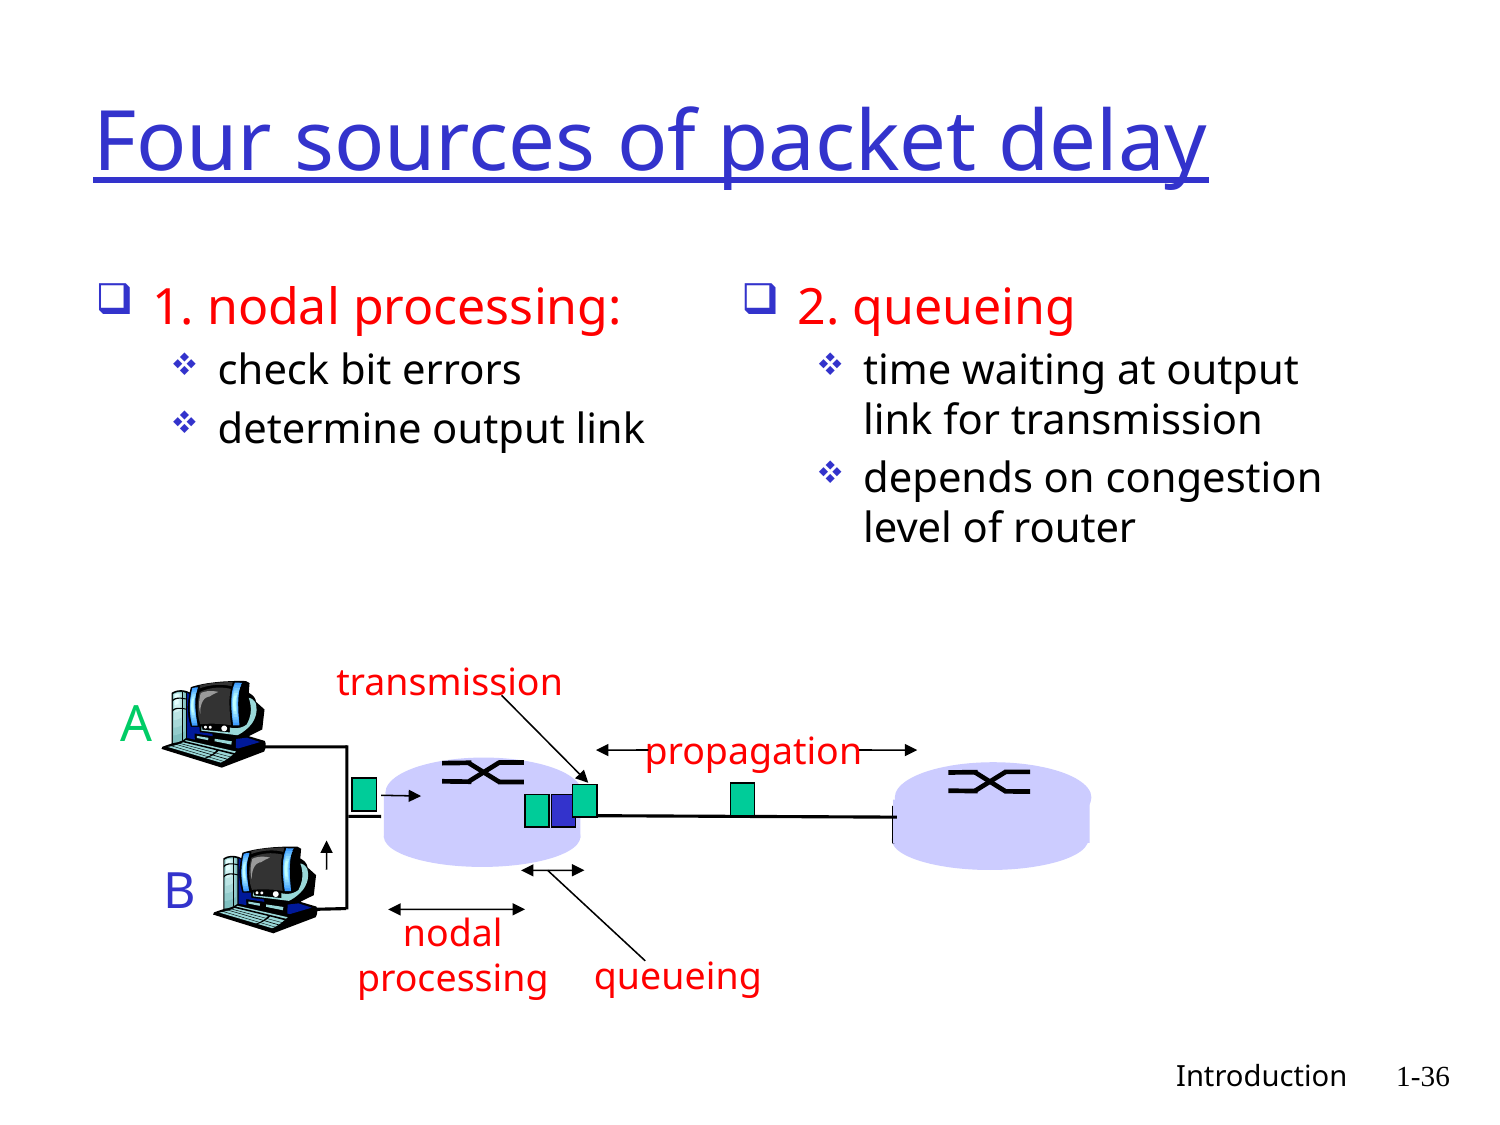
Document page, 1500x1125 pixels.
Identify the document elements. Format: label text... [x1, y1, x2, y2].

list 1. nodal processing: check bit errors determine output link [80, 266, 706, 488]
slide_number 1-36 [1362, 1049, 1466, 1125]
title Four sources of packet delay [77, 43, 1354, 232]
footer Introduction [887, 1049, 1362, 1125]
text_box 2. queueing time waiting at output link for transmission depends on congestion level of router [726, 267, 1352, 592]
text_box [103, 650, 1092, 1008]
